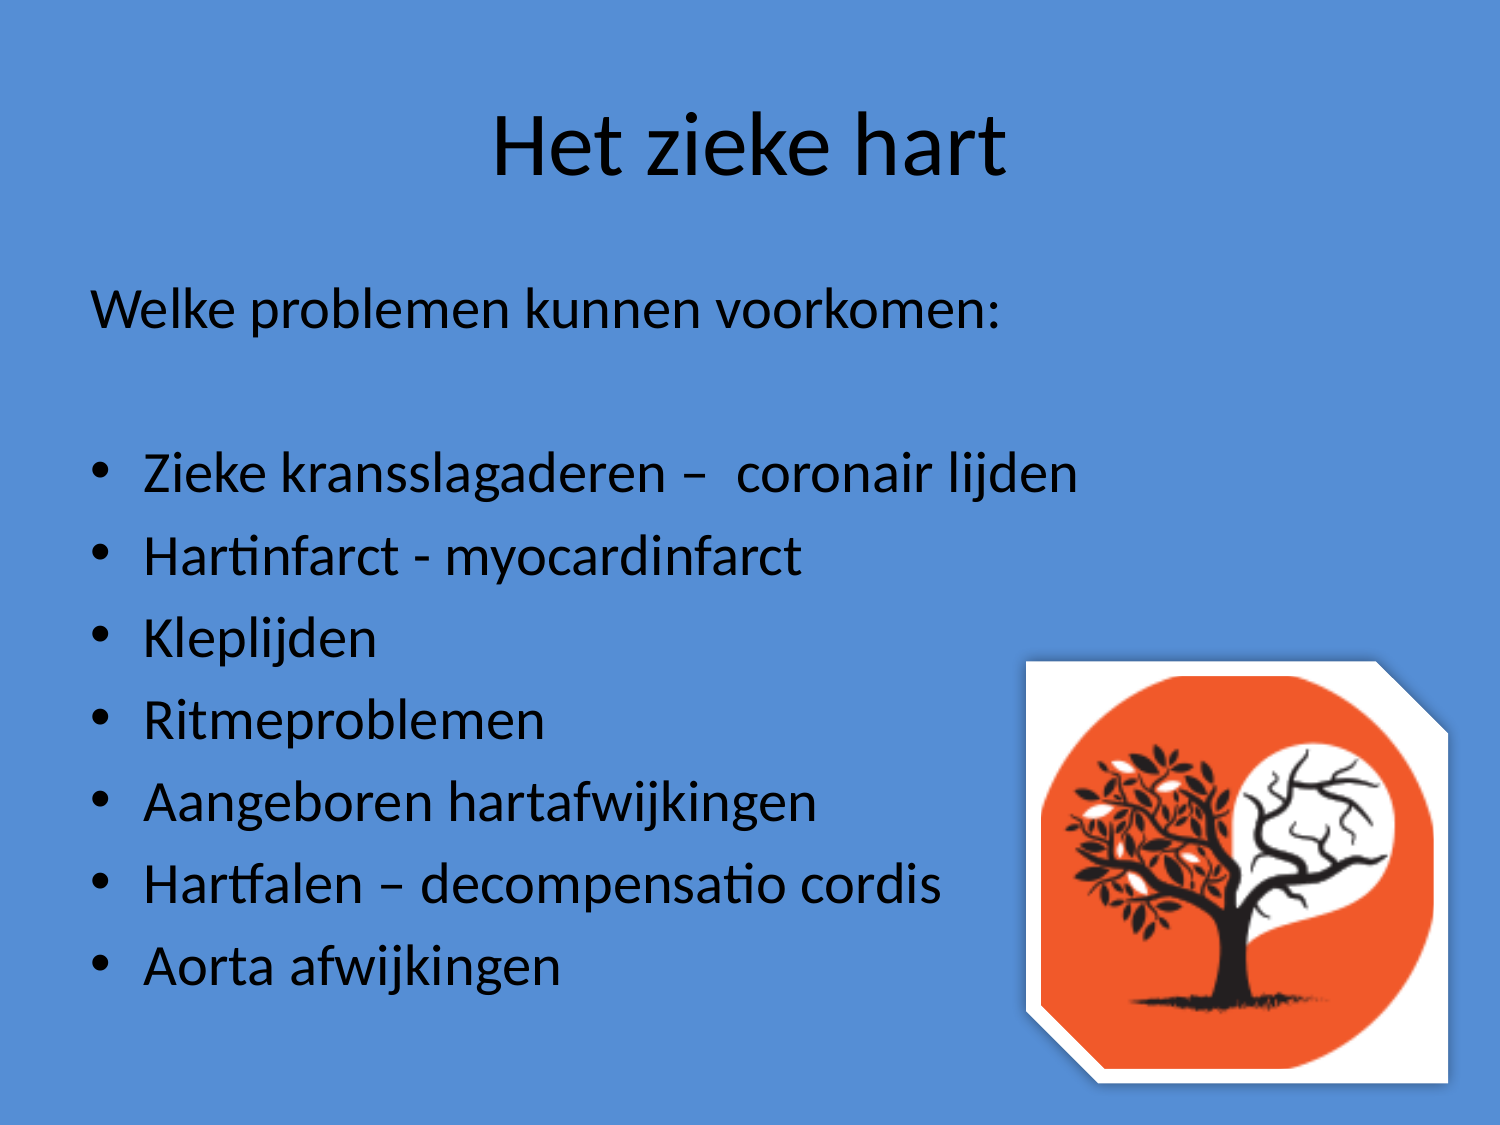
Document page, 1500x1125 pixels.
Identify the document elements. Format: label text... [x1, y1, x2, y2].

title Het zieke hart [75, 45, 1425, 233]
picture [1033, 668, 1442, 1077]
list Welke problemen kunnen voorkomen: Zieke kransslagaderen – coronair lijden Hartinfarct - myocardinfarct Kleplijden Ritmeproblemen Aangeboren hartafwijkingen Hartfalen – decompensatio cordis Aorta afwijkingen [75, 262, 1425, 1005]
